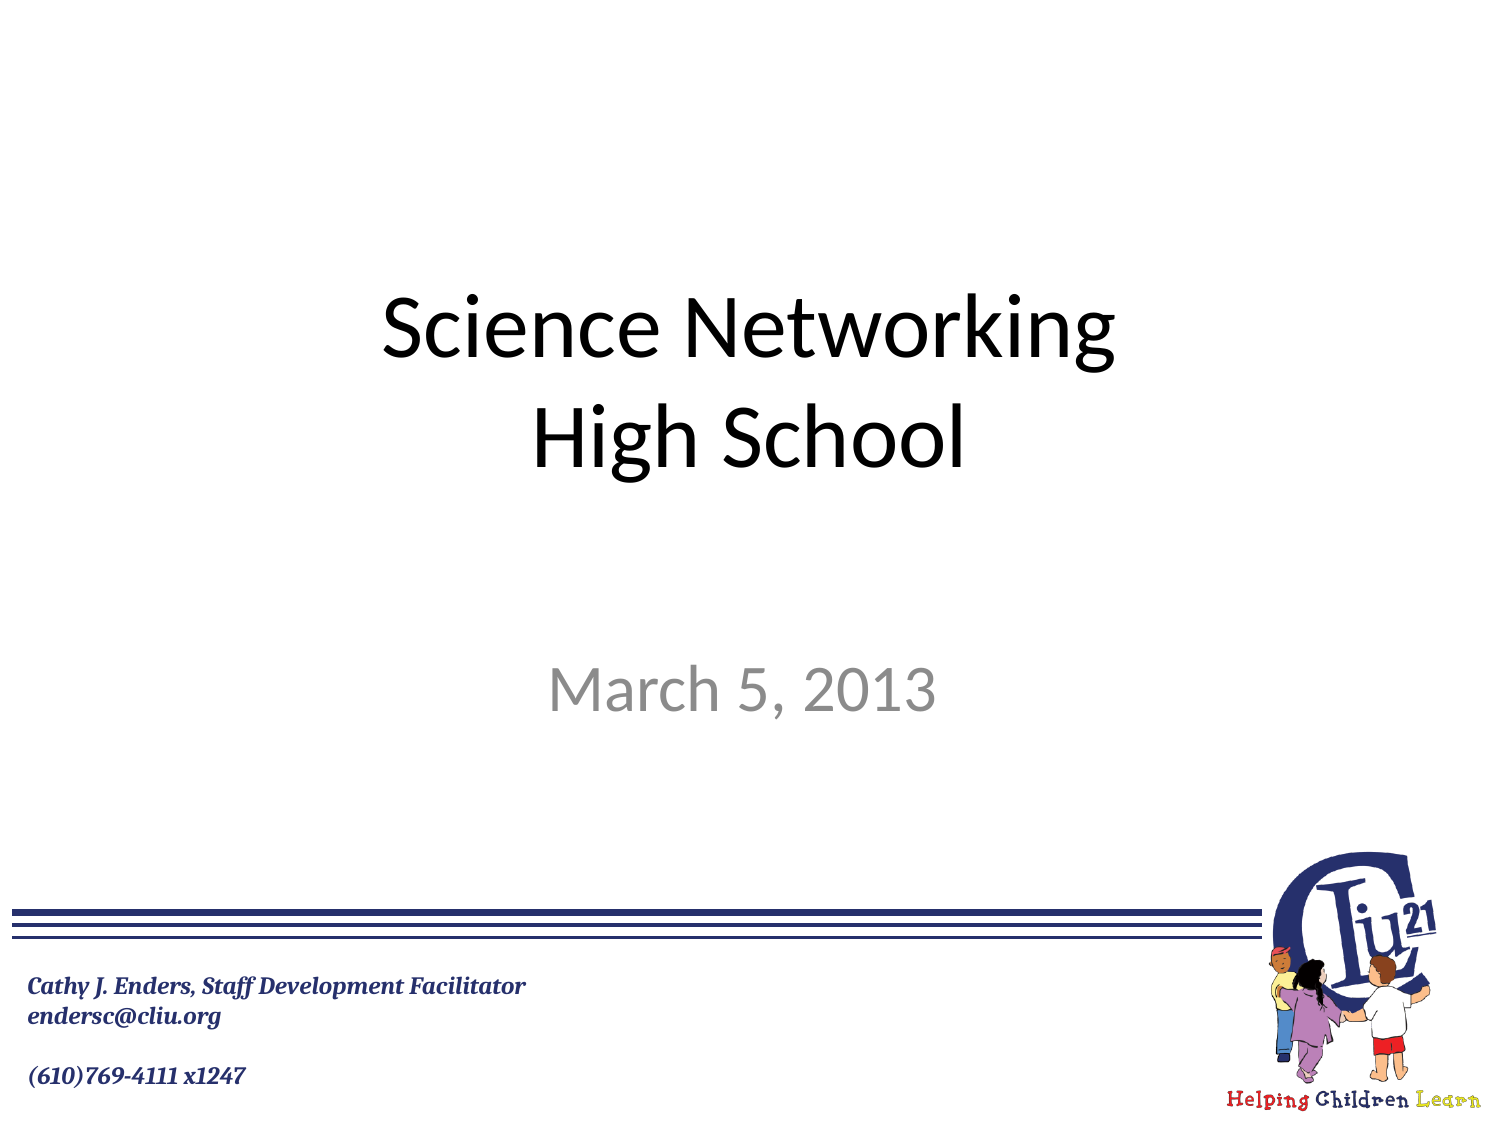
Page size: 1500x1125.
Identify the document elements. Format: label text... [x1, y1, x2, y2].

subtitle March 5, 2013 [225, 637, 1275, 909]
picture [1208, 837, 1500, 1121]
title Science Networking High School [112, 160, 1388, 591]
text_box Cathy J. Enders, Staff Development Facilitator endersc@cliu.org (610)769-4111 x1247 [12, 962, 563, 1097]
